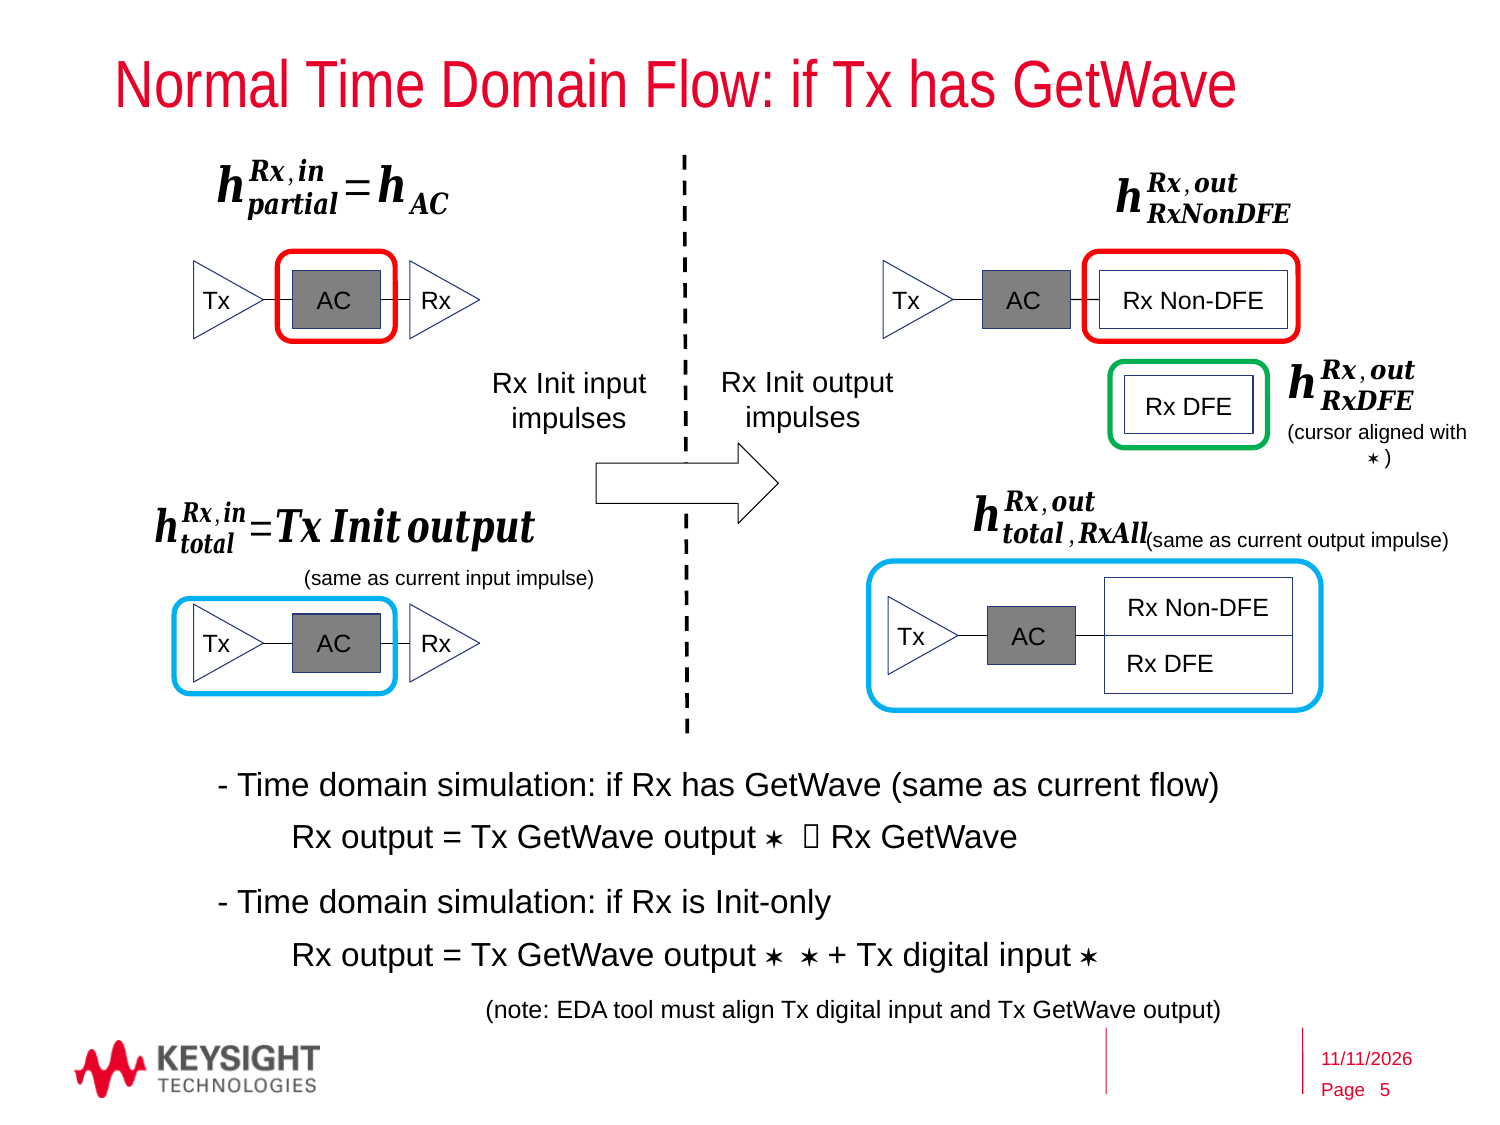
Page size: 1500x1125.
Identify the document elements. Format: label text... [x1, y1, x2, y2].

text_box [491, 154, 909, 740]
text_box (same as current output impulse) [1145, 519, 1465, 559]
slide_number 5 [1379, 1069, 1425, 1100]
picture [73, 1040, 320, 1098]
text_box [914, 560, 1322, 711]
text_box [173, 598, 480, 694]
title Normal Time Domain Flow: if Tx has GetWave [115, 37, 1387, 122]
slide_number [1321, 1009, 1500, 1069]
text_box (same as current input impulse) [261, 557, 486, 597]
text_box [193, 250, 480, 342]
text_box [914, 251, 1299, 449]
